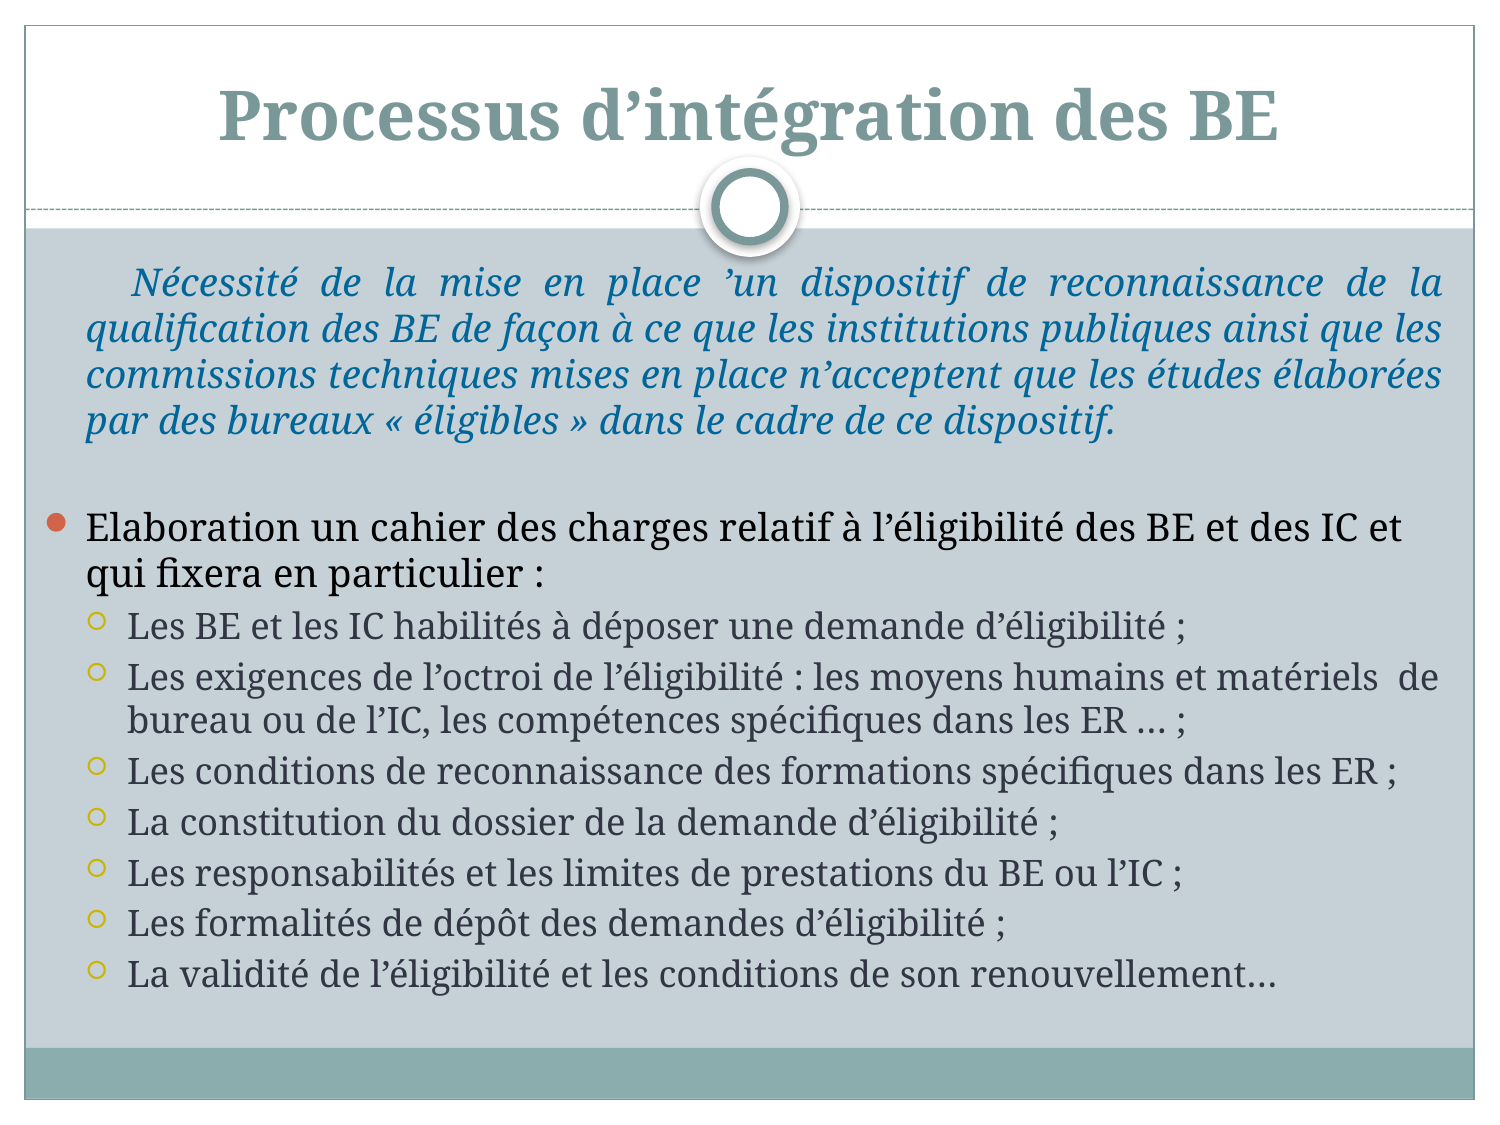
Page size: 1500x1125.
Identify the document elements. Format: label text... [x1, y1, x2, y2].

list Nécessité de la mise en place ’un dispositif de reconnaissance de la qualification des BE de façon à ce que les institutions publiques ainsi que les commissions techniques mises en place n’acceptent que les études élaborées par des bureaux « éligibles » dans le cadre de ce dispositif. Elaboration un cahier des charges relatif à l’éligibilité des BE et des IC et qui fixera en particulier : Les BE et les IC habilités à déposer une demande d’éligibilité ; Les exigences de l’octroi de l’éligibilité : les moyens humains et matériels de bureau ou de l’IC, les compétences spécifiques dans les ER … ; Les conditions de reconnaissance des formations spécifiques dans les ER ; La constitution du dossier de la demande d’éligibilité ; Les responsabilités et les limites de prestations du BE ou l’IC ; Les formalités de dépôt des demandes d’éligibilité ; La validité de l’éligibilité et les conditions de son renouvellement… [29, 250, 1459, 1071]
title Processus d’intégration des BE [49, 37, 1450, 162]
